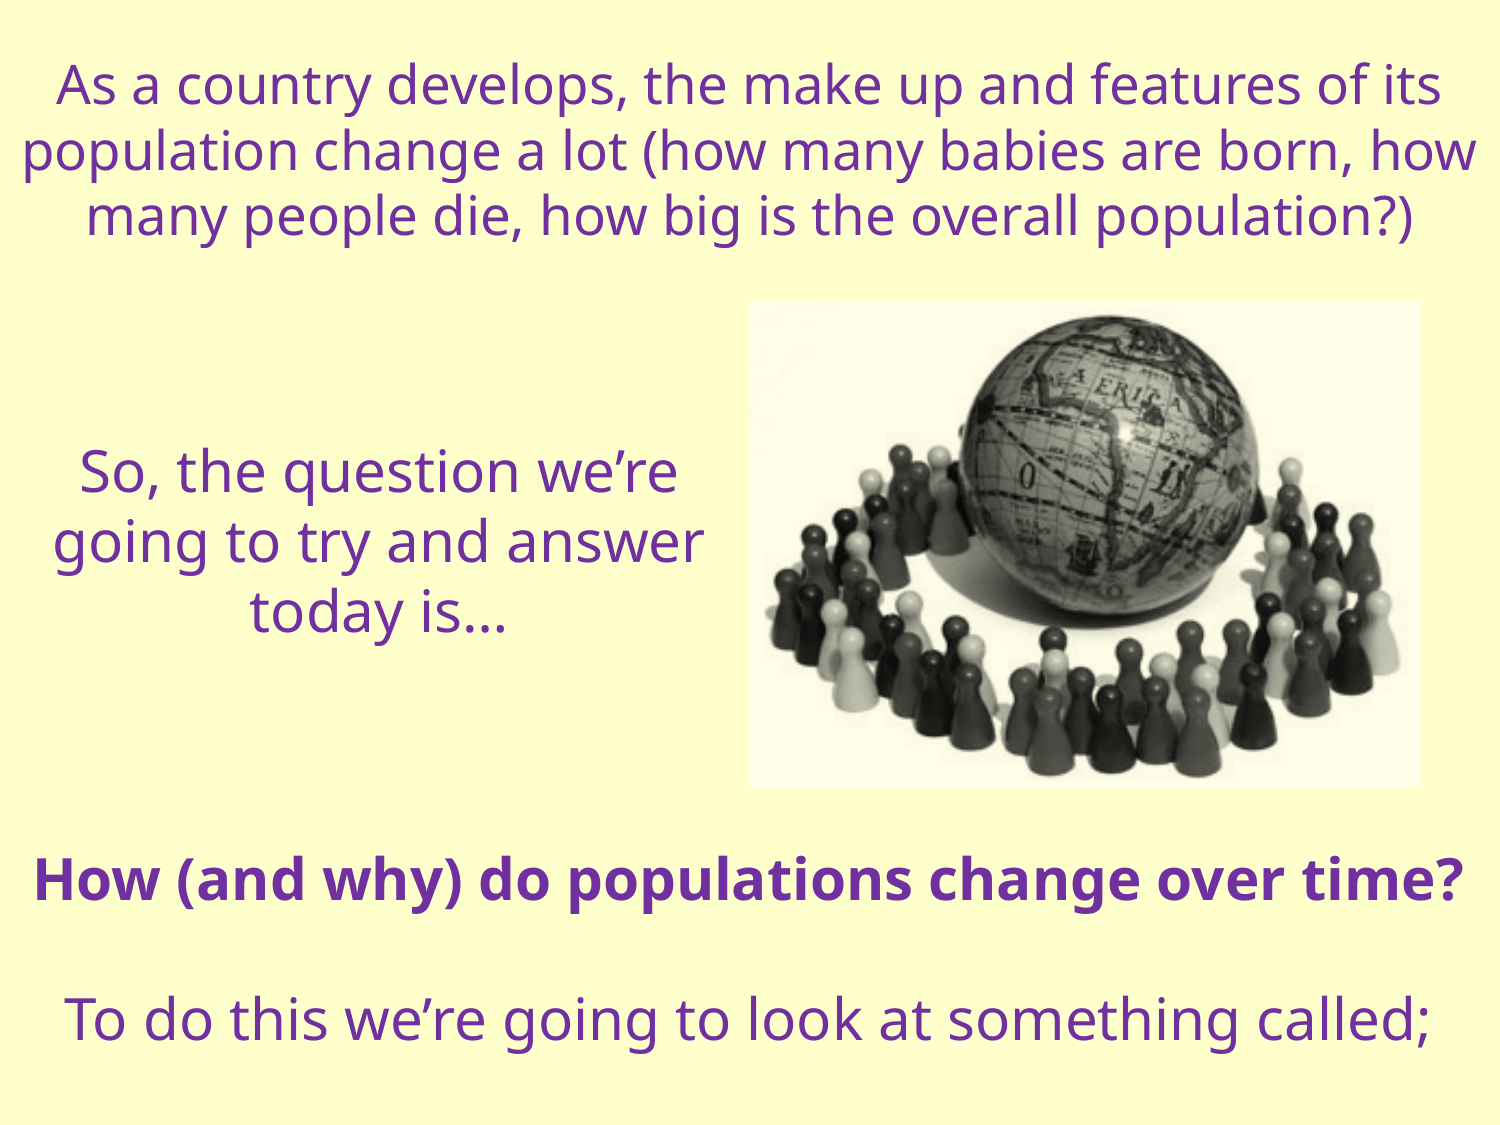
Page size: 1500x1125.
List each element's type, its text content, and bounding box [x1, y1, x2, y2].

text_box So, the question we’re going to try and answer today is… [27, 401, 731, 677]
picture [748, 302, 1423, 788]
text_box How (and why) do populations change over time? To do this we’re going to look at something called; [15, 834, 1481, 1059]
text_box As a country develops, the make up and features of its population change a lot (how many babies are born, how many people die, how big is the overall population?) [0, 10, 1500, 286]
